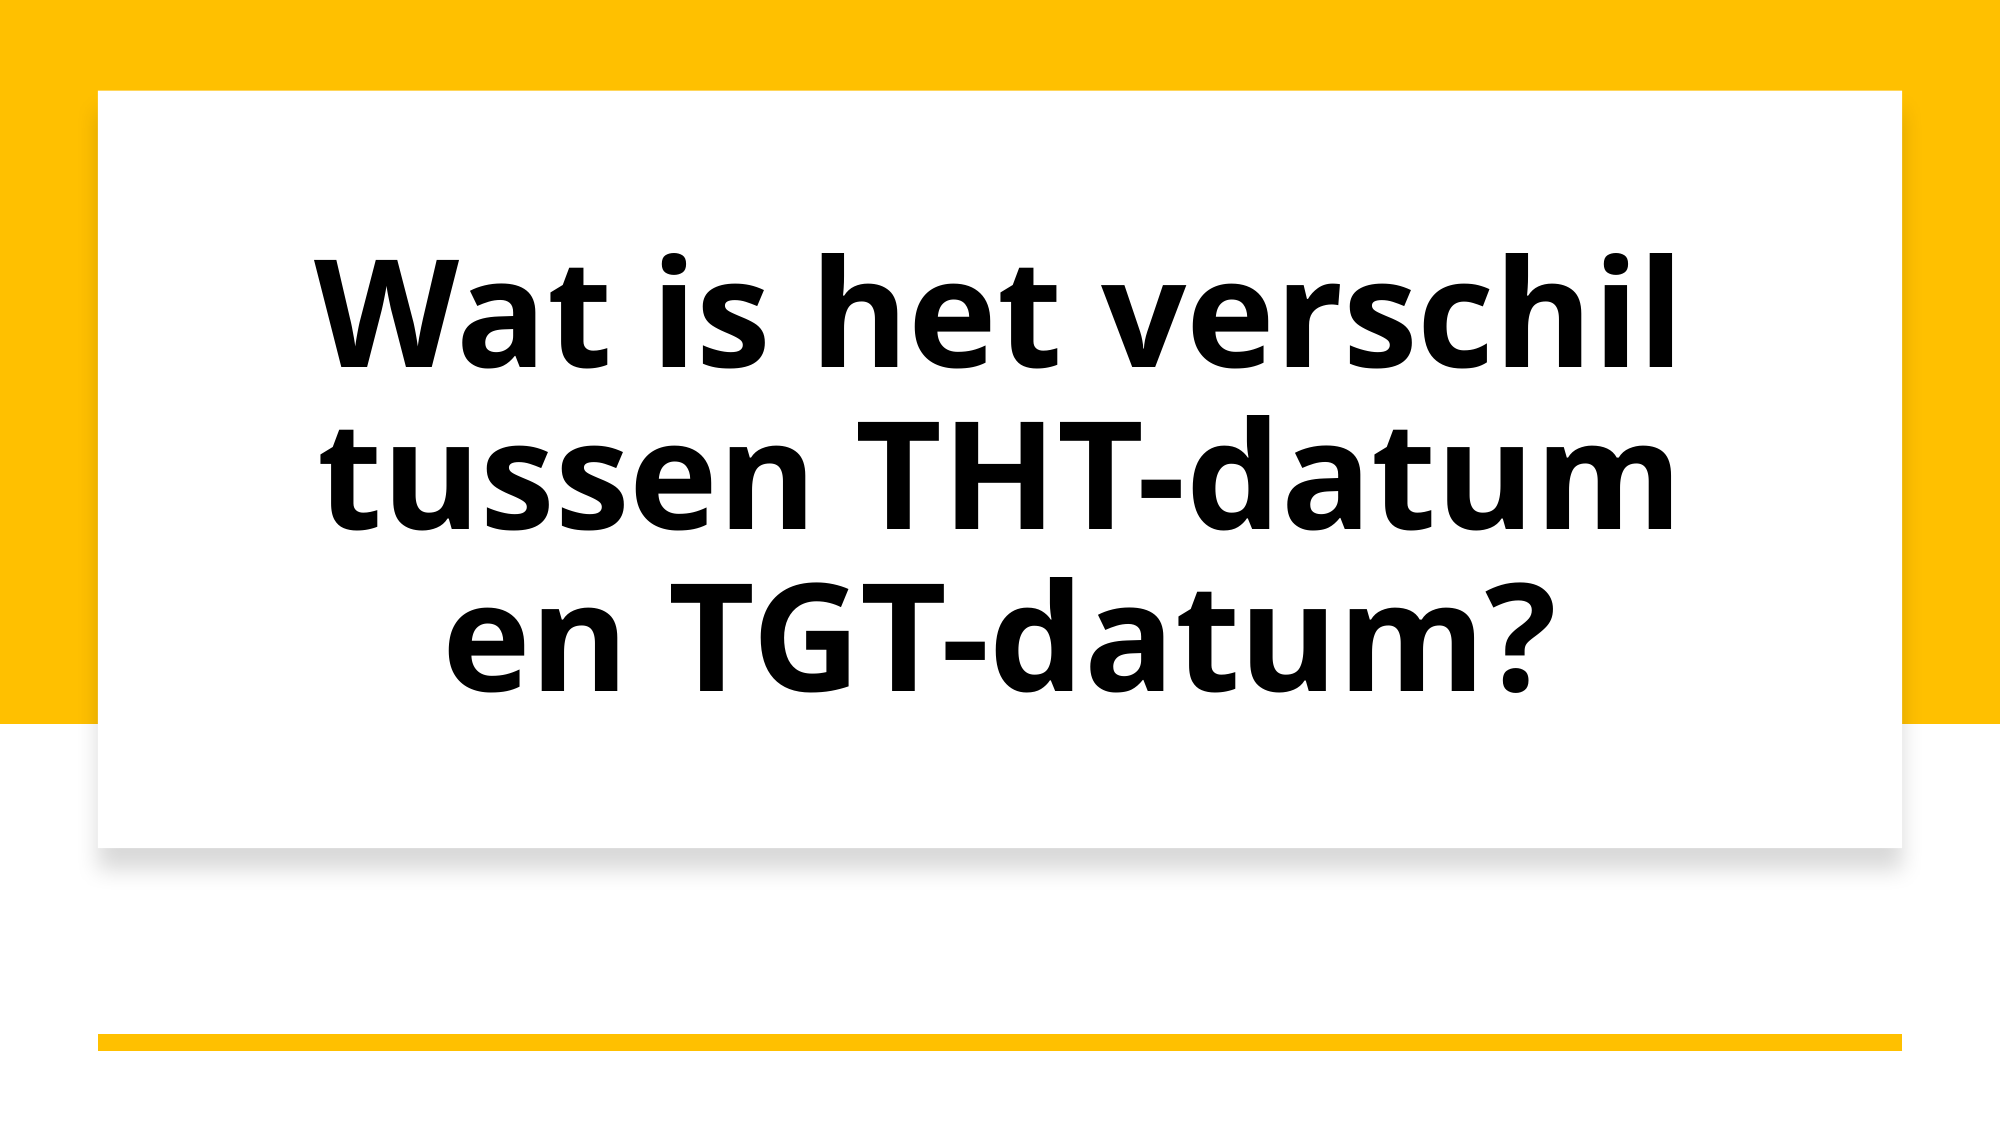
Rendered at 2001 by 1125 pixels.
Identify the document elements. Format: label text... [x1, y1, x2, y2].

title Wat is het verschil tussen THT-datum en TGT-datum? [249, 212, 1750, 750]
text_box [97, 89, 1903, 849]
text_box [0, 0, 2000, 725]
text_box [0, 725, 2000, 1125]
